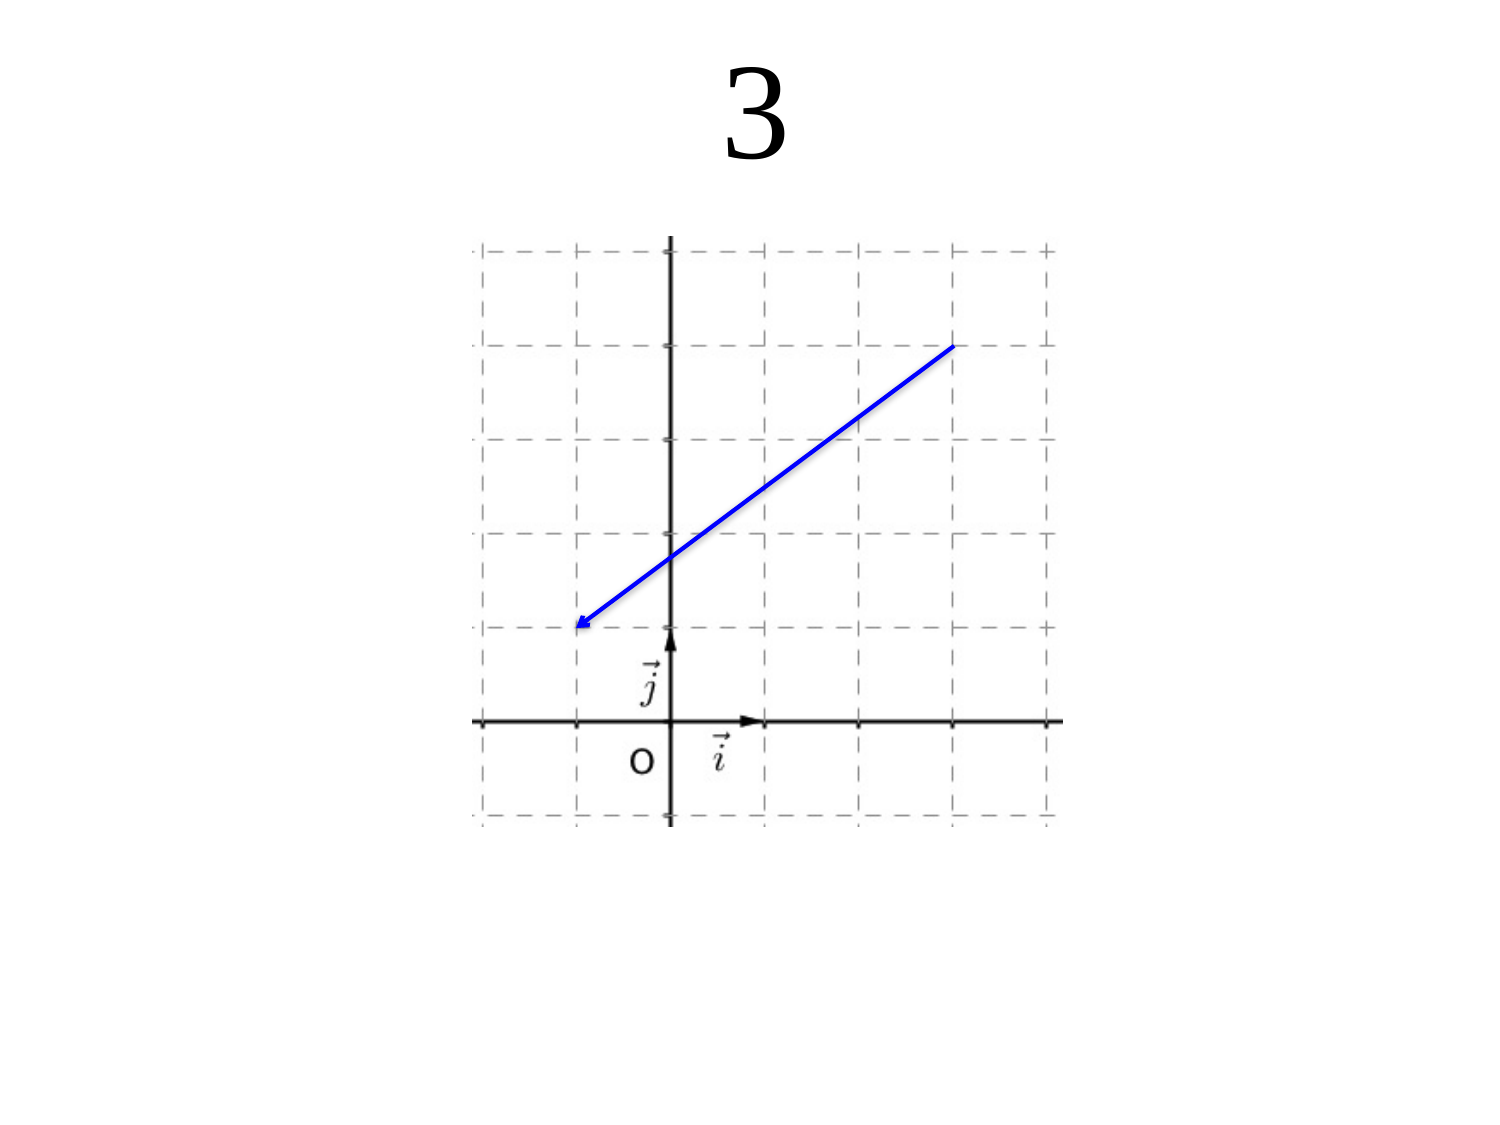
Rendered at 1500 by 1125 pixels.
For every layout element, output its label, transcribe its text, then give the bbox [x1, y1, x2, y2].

text_box 3 [5, 0, 1500, 208]
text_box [575, 345, 955, 629]
picture [472, 235, 1064, 827]
